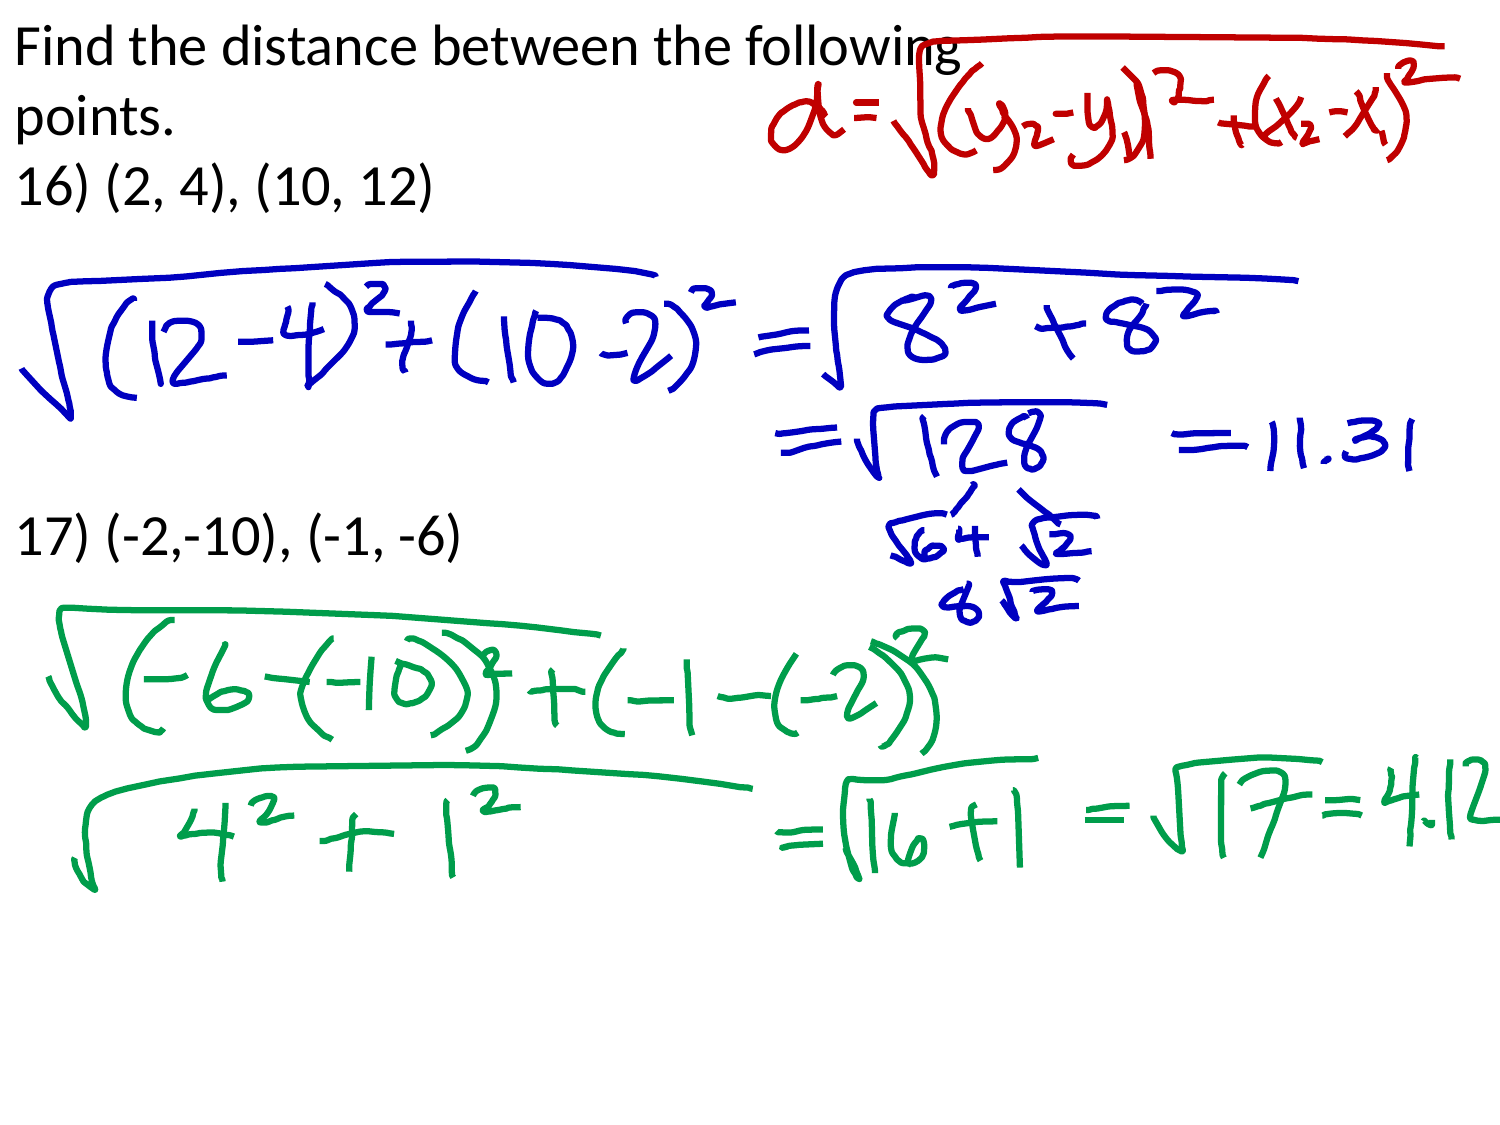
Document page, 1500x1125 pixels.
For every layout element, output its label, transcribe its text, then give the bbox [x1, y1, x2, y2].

text_box [685, 659, 693, 736]
text_box [1250, 793, 1313, 810]
text_box [143, 674, 188, 680]
text_box [976, 533, 989, 539]
text_box [401, 320, 413, 373]
text_box [1052, 532, 1092, 555]
text_box [1054, 111, 1074, 115]
text_box [264, 675, 303, 682]
text_box [205, 643, 251, 711]
text_box [870, 640, 938, 755]
text_box [385, 342, 407, 346]
text_box [913, 532, 945, 561]
text_box [365, 283, 400, 315]
text_box [47, 606, 602, 729]
text_box [445, 799, 454, 878]
text_box [555, 688, 586, 693]
text_box [1365, 109, 1380, 132]
text_box [311, 321, 318, 335]
text_box [939, 62, 983, 156]
text_box [832, 664, 876, 720]
text_box Find the distance between the following points. 16) (2, 4), (10, 12) 17) (-2,-10), (-1, -6) [0, 0, 1125, 575]
text_box [950, 281, 997, 312]
text_box [690, 287, 736, 309]
text_box [1407, 418, 1413, 472]
text_box [921, 415, 938, 477]
text_box [1447, 759, 1453, 840]
text_box [73, 764, 753, 891]
text_box [1152, 756, 1323, 853]
text_box [627, 699, 674, 703]
text_box [1105, 298, 1157, 353]
text_box [1322, 812, 1363, 817]
text_box [776, 828, 823, 834]
text_box [482, 649, 513, 675]
text_box [775, 426, 838, 435]
text_box [885, 294, 947, 361]
text_box [895, 627, 949, 662]
text_box [151, 320, 162, 385]
text_box [1178, 445, 1249, 451]
text_box [1238, 769, 1287, 858]
text_box [1299, 417, 1305, 469]
text_box [664, 302, 697, 392]
text_box [1217, 121, 1233, 126]
text_box [1035, 325, 1055, 330]
text_box [1220, 772, 1226, 859]
text_box [1380, 130, 1387, 146]
text_box [348, 813, 357, 872]
text_box [1045, 305, 1074, 360]
text_box [1263, 96, 1302, 137]
text_box [1020, 513, 1098, 566]
text_box [307, 302, 314, 380]
text_box [600, 352, 628, 357]
text_box [800, 695, 838, 701]
text_box [393, 660, 421, 705]
text_box [890, 824, 925, 866]
text_box [970, 803, 982, 861]
text_box [773, 653, 799, 735]
text_box [441, 632, 498, 752]
text_box [1301, 122, 1320, 145]
text_box [104, 297, 137, 399]
text_box [1465, 758, 1500, 822]
text_box [1269, 421, 1275, 472]
text_box [1275, 98, 1285, 115]
text_box [1233, 115, 1243, 146]
text_box [179, 808, 223, 838]
text_box [1397, 59, 1461, 84]
text_box [943, 421, 1008, 472]
text_box [1237, 124, 1255, 128]
text_box [1344, 419, 1387, 461]
text_box [842, 757, 1039, 880]
text_box [1422, 819, 1433, 826]
text_box [940, 582, 980, 624]
text_box [856, 401, 1108, 479]
text_box [950, 483, 976, 516]
text_box [871, 836, 876, 874]
text_box [527, 310, 574, 385]
text_box [306, 283, 356, 387]
text_box [957, 528, 974, 541]
text_box [822, 266, 1299, 389]
text_box [1022, 123, 1054, 147]
text_box [1146, 115, 1152, 159]
text_box [887, 512, 948, 565]
text_box [1008, 410, 1045, 471]
text_box [949, 822, 971, 828]
text_box [528, 688, 552, 693]
text_box [1031, 588, 1079, 613]
text_box [368, 656, 373, 711]
text_box [1057, 322, 1087, 329]
text_box [624, 311, 666, 382]
text_box [869, 646, 906, 748]
text_box [1017, 488, 1052, 516]
text_box [758, 329, 810, 339]
text_box [20, 260, 657, 420]
text_box [238, 339, 274, 343]
text_box [1171, 432, 1231, 436]
text_box [594, 648, 625, 735]
text_box [225, 830, 235, 838]
text_box [753, 345, 811, 356]
text_box [967, 102, 1018, 171]
text_box [974, 525, 979, 557]
text_box [319, 832, 351, 842]
text_box [770, 83, 845, 152]
text_box [978, 820, 998, 824]
text_box [1001, 577, 1080, 620]
text_box [1344, 87, 1377, 137]
text_box [1355, 90, 1364, 107]
text_box [1408, 756, 1418, 847]
text_box [1383, 767, 1411, 804]
text_box [1086, 805, 1130, 811]
text_box [472, 786, 521, 813]
text_box [1386, 73, 1408, 161]
text_box [124, 619, 175, 734]
text_box [406, 637, 459, 737]
text_box [453, 290, 489, 384]
text_box [1322, 457, 1330, 464]
text_box [781, 842, 824, 849]
text_box [410, 339, 433, 344]
text_box [892, 35, 1445, 177]
text_box [1285, 119, 1298, 139]
text_box [1156, 288, 1218, 318]
text_box [780, 440, 842, 454]
text_box [299, 637, 334, 741]
text_box [1254, 75, 1282, 145]
text_box [219, 802, 227, 882]
text_box [1012, 789, 1021, 868]
text_box [717, 694, 772, 700]
text_box [1069, 92, 1114, 167]
text_box [354, 830, 395, 838]
text_box [250, 795, 295, 824]
text_box [503, 316, 515, 383]
text_box [550, 668, 558, 727]
text_box [1153, 69, 1214, 104]
text_box [1329, 110, 1348, 114]
text_box [162, 319, 227, 385]
text_box [1122, 66, 1146, 161]
text_box [282, 306, 309, 337]
